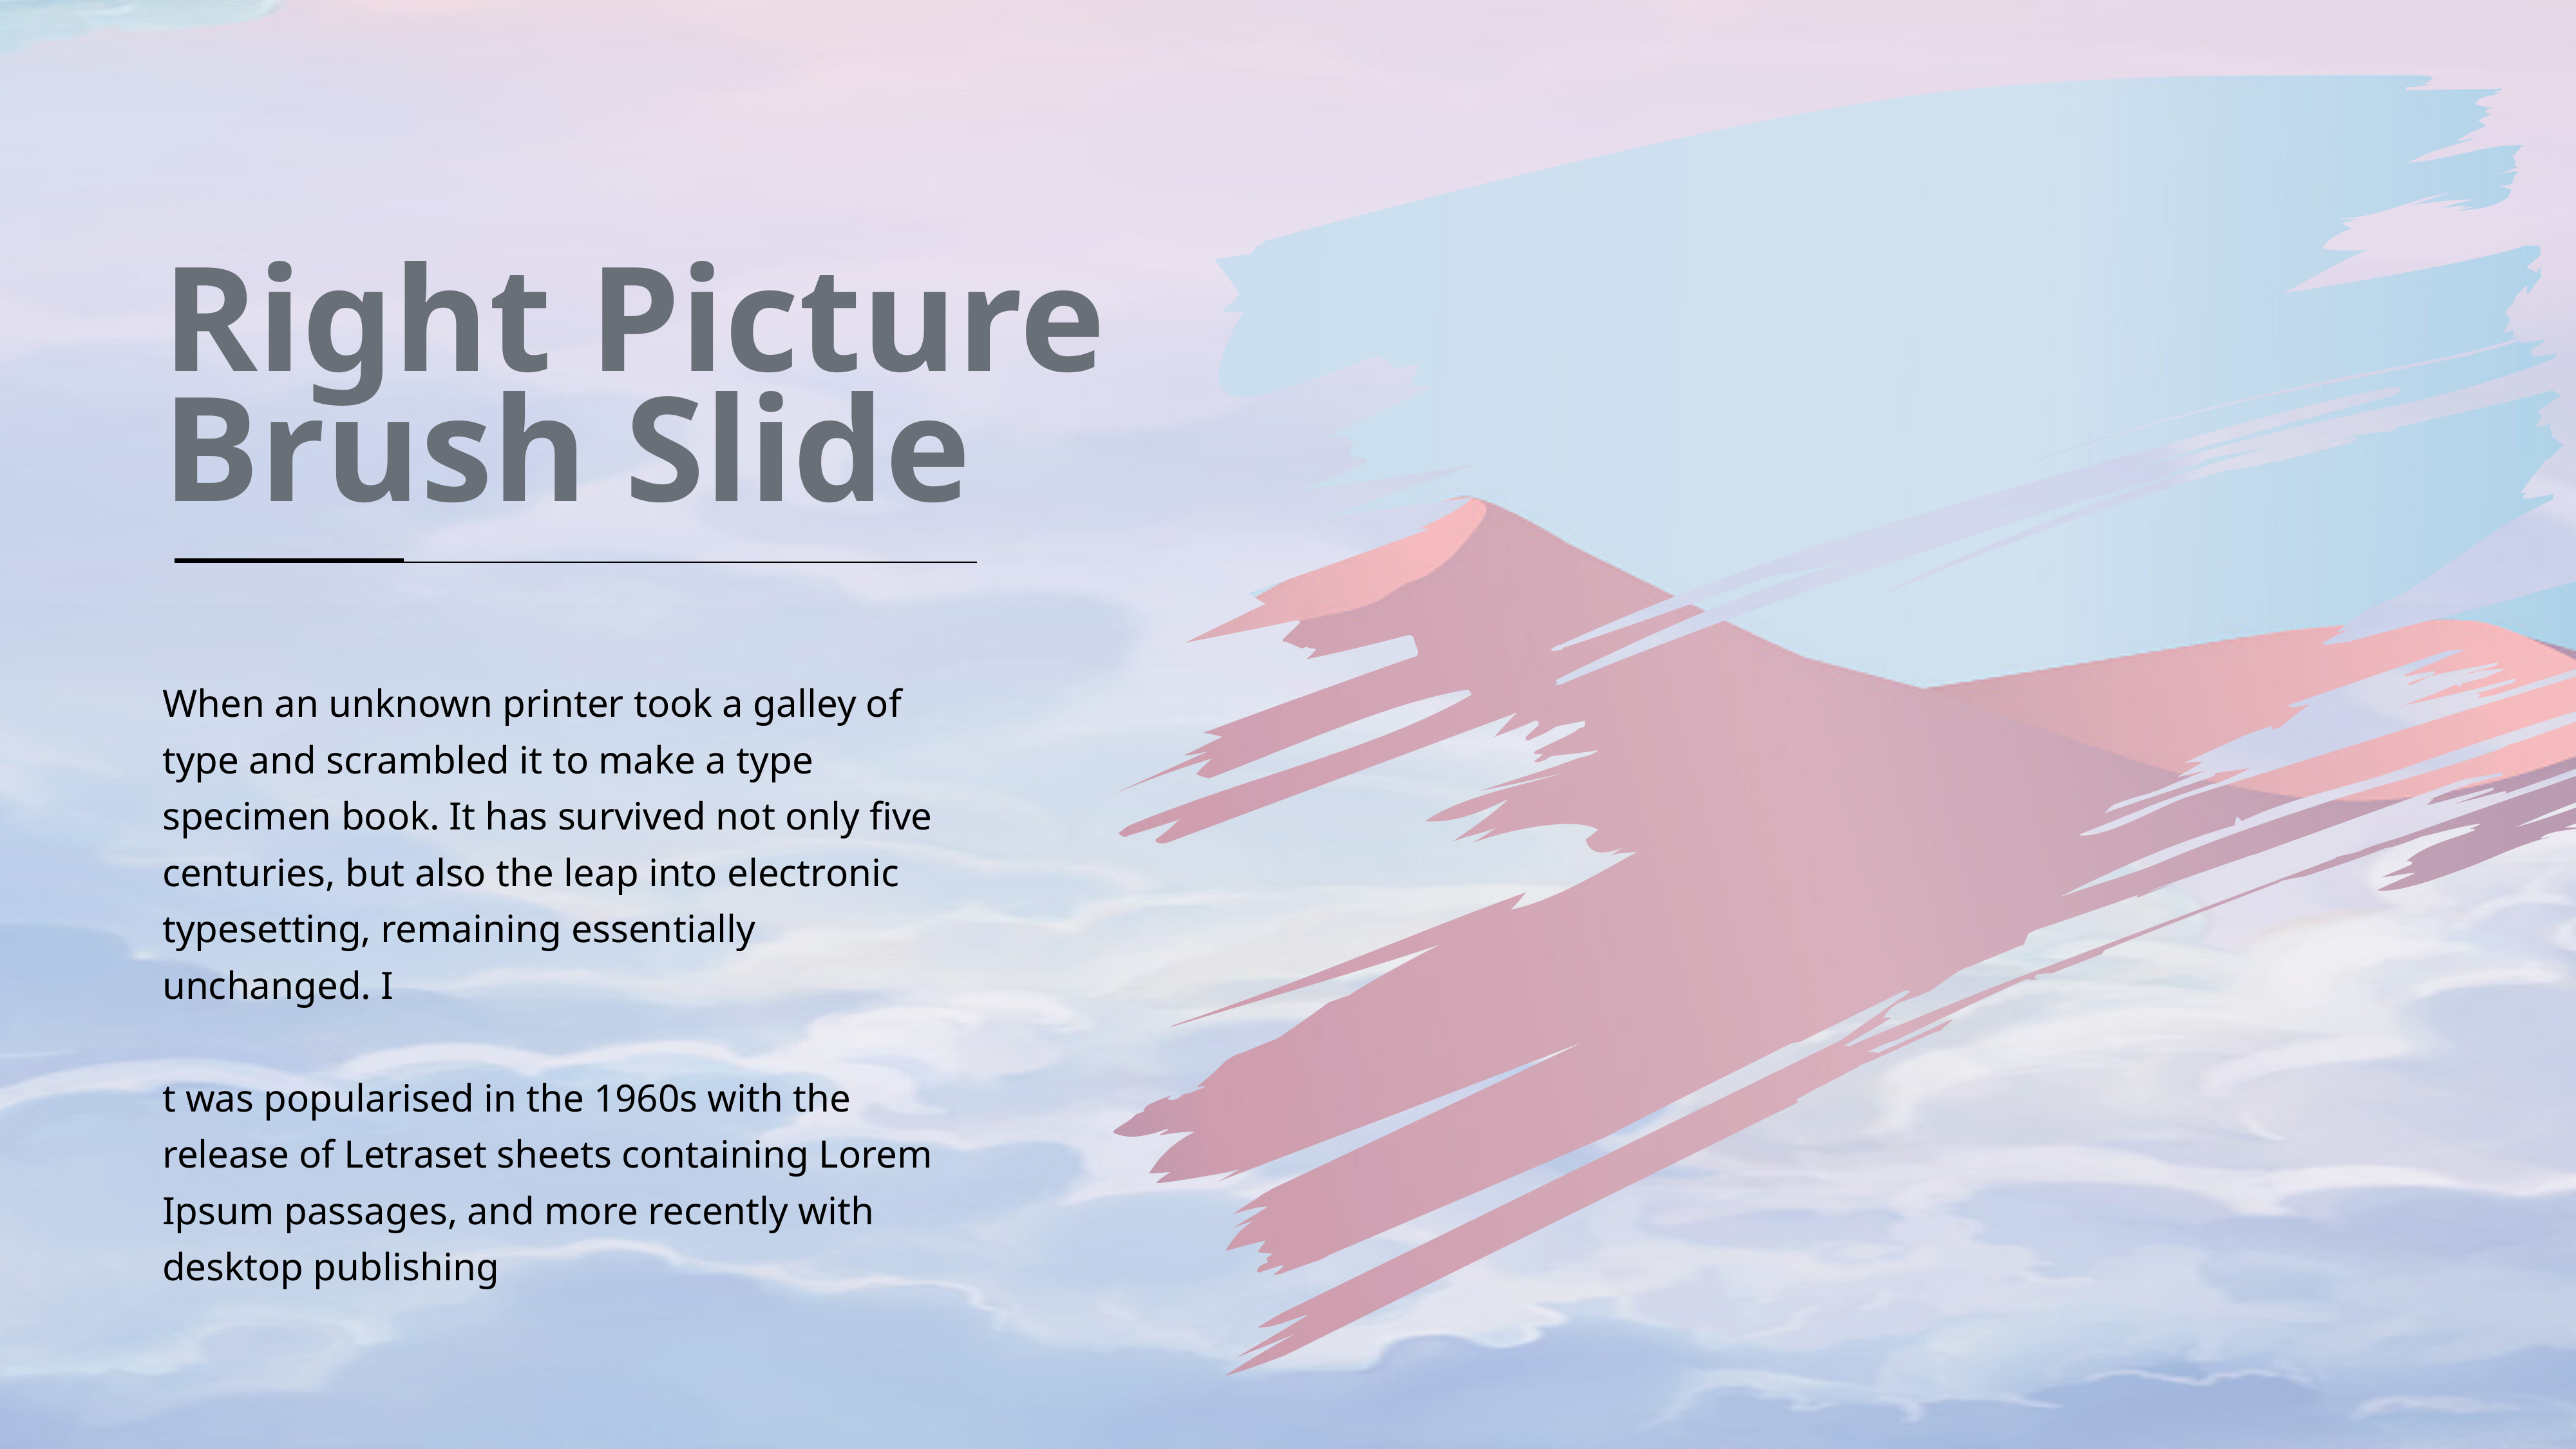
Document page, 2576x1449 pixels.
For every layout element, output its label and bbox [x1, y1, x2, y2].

text_box [153, 261, 1108, 1255]
picture [0, 0, 2576, 1449]
